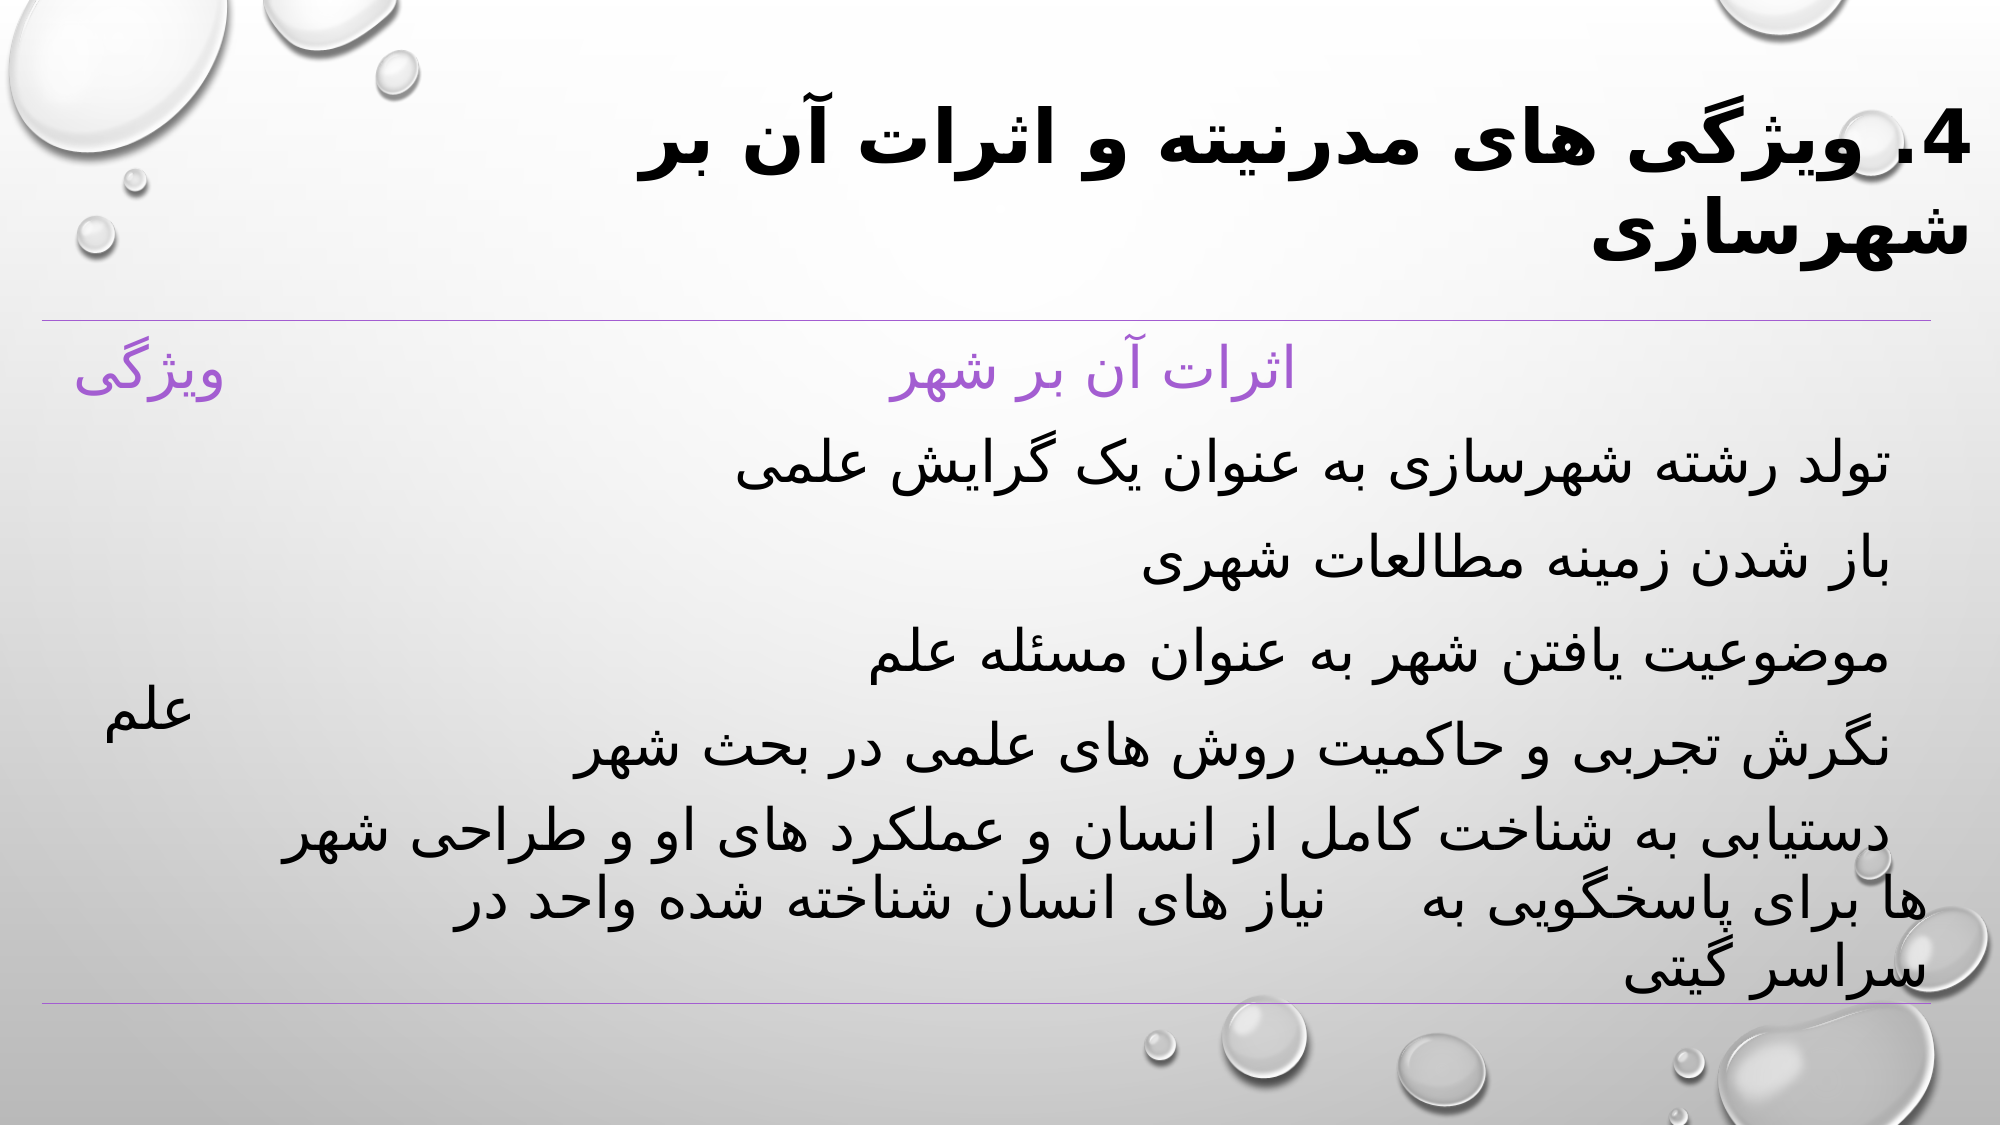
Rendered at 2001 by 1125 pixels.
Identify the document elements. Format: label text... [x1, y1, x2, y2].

table_cell موضوعیت یافتن شهر به عنوان مسئله علم [258, 603, 1931, 698]
table_header اثرات آن بر شهر [258, 321, 1931, 415]
table_header ویژگی [42, 321, 258, 415]
table_cell تولد رشته شهرسازی به عنوان یک گرایش علمی [258, 415, 1931, 509]
picture [0, 0, 2000, 1125]
table_cell علم [42, 415, 258, 1003]
text_box 4. ویژگی های مدرنیته و اثرات آن بر شهرسازی [511, 80, 1989, 276]
table_cell دستیابی به شناخت کامل از انسان و عملکرد های او و طراحی شهر ها برای پاسخگویی به نیاز های انسان شناخته شده واحد در سراسر گیتی [258, 792, 1931, 1003]
table_cell باز شدن زمینه مطالعات شهری [258, 509, 1931, 603]
table_cell نگرش تجربی و حاکمیت روش های علمی در بحث شهر [258, 698, 1931, 792]
